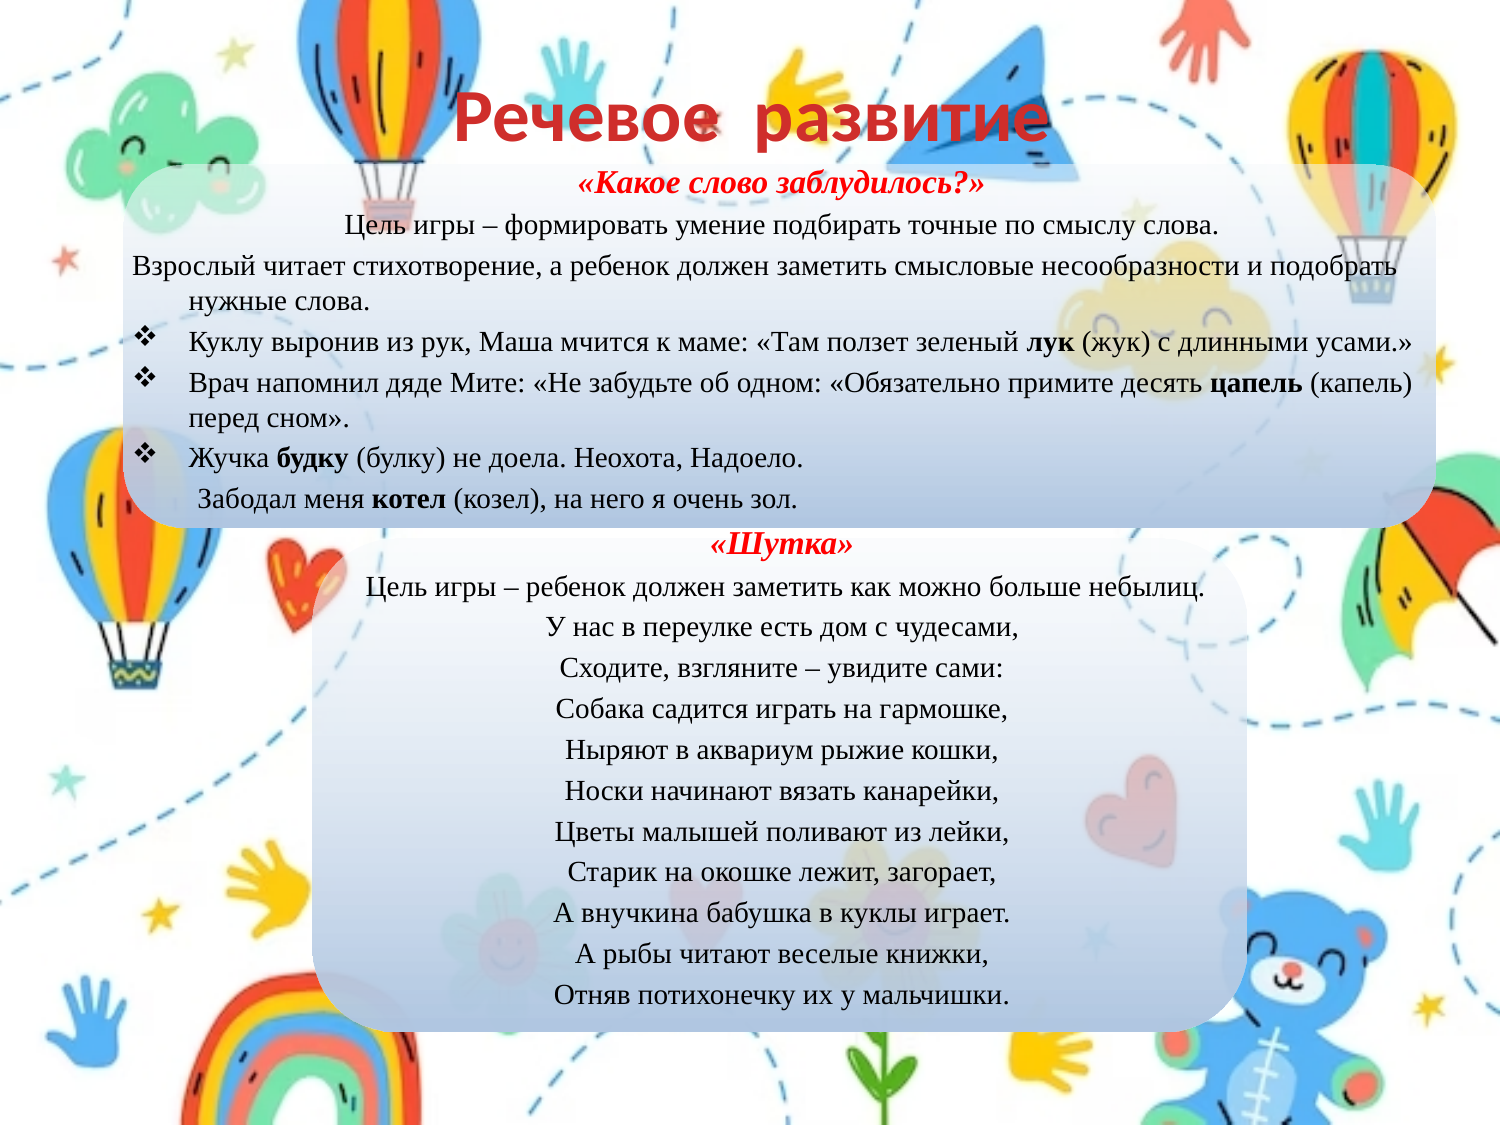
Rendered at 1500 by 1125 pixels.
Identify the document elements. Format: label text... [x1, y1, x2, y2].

list «Какое слово заблудилось?» Цель игры – формировать умение подбирать точные по смыслу слова. Взрослый читает стихотворение, а ребенок должен заметить смысловые несообразности и подобрать нужные слова. Куклу выронив из рук, Маша мчится к маме: «Там ползет зеленый лук (жук) с длинными усами.» Врач напомнил дяде Мите: «Не забудьте об одном: «Обязательно примите десять цапель (капель) перед сном». Жучка будку (булку) не доела. Неохота, Надоело. Забодал меня котел (козел), на него я очень зол. «Шутка» Цель игры – ребенок должен заметить как можно больше небылиц. У нас в переулке есть дом с чудесами, Сходите, взгляните – увидите сами: Собака садится играть на гармошке, Ныряют в аквариум рыжие кошки, Носки начинают вязать канарейки, Цветы малышей поливают из лейки, Старик на окошке лежит, загорает, А внучкина бабушка в куклы играет. А рыбы читают веселые книжки, Отняв потихонечку их у мальчишки. [117, 152, 1447, 1032]
text_box [0, 0, 1336, 86]
picture [0, 0, 1500, 1125]
text_box Речевое развитие [187, 58, 1317, 164]
